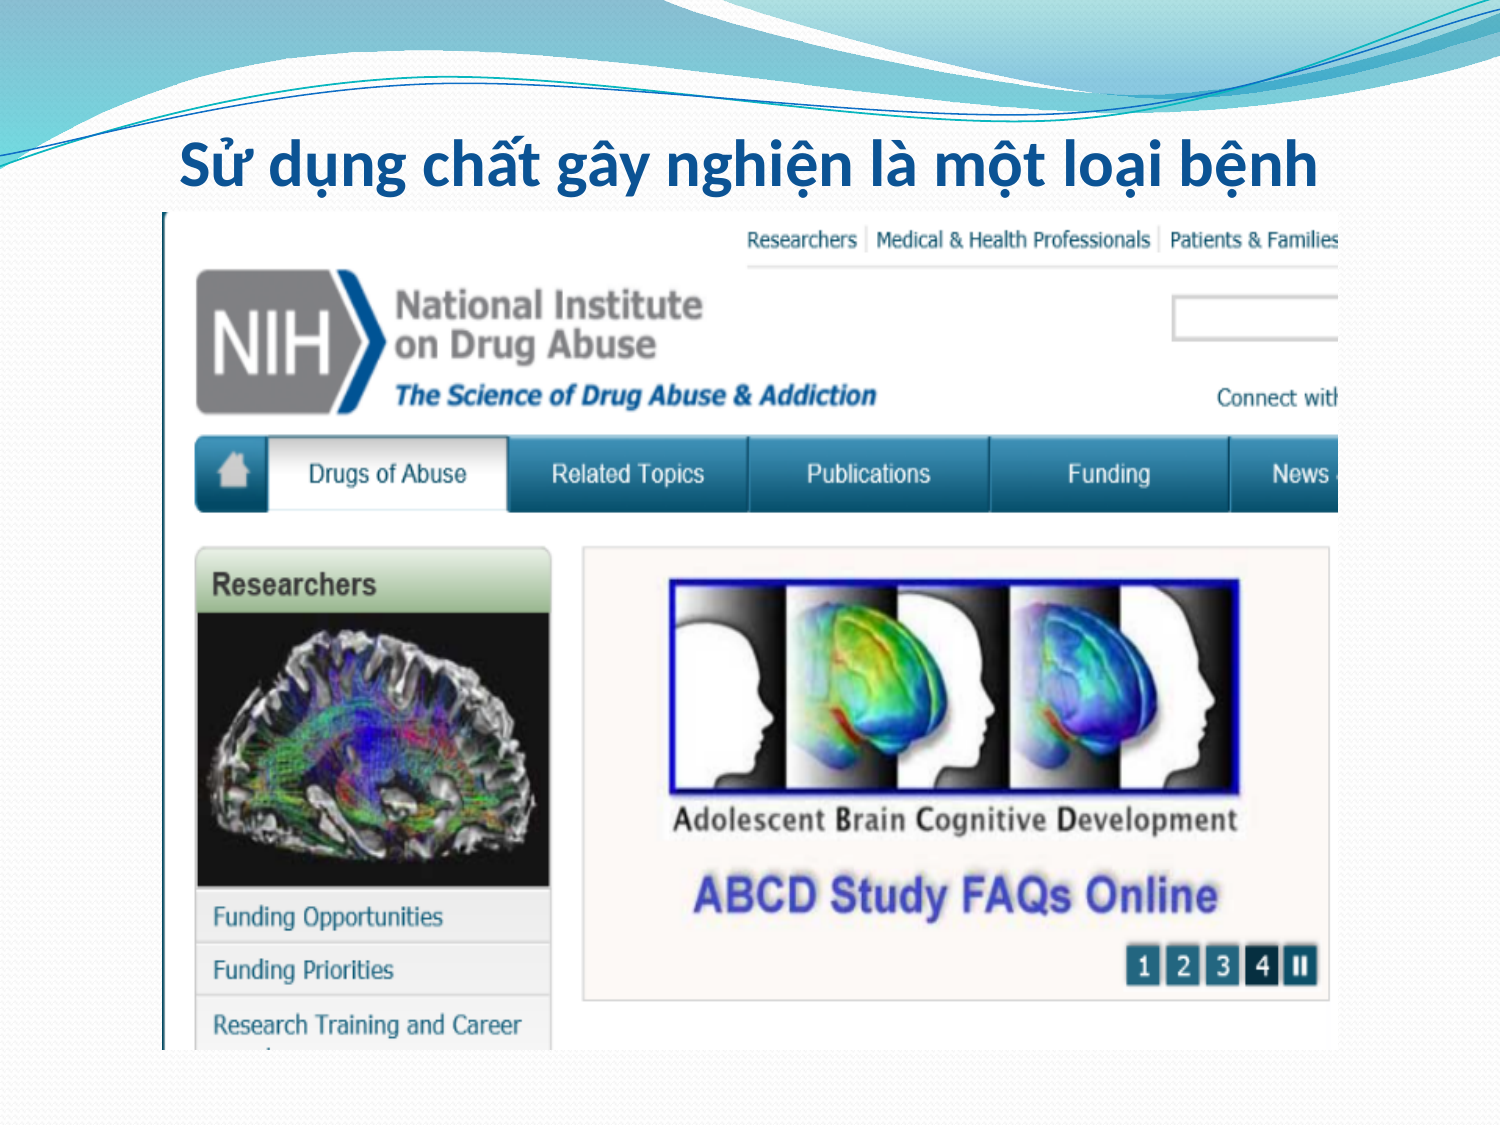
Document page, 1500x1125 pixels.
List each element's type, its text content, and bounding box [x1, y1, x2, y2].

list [162, 212, 1339, 1051]
text_box Sử dụng chất gây nghiện là một loại bệnh [99, 112, 1400, 208]
